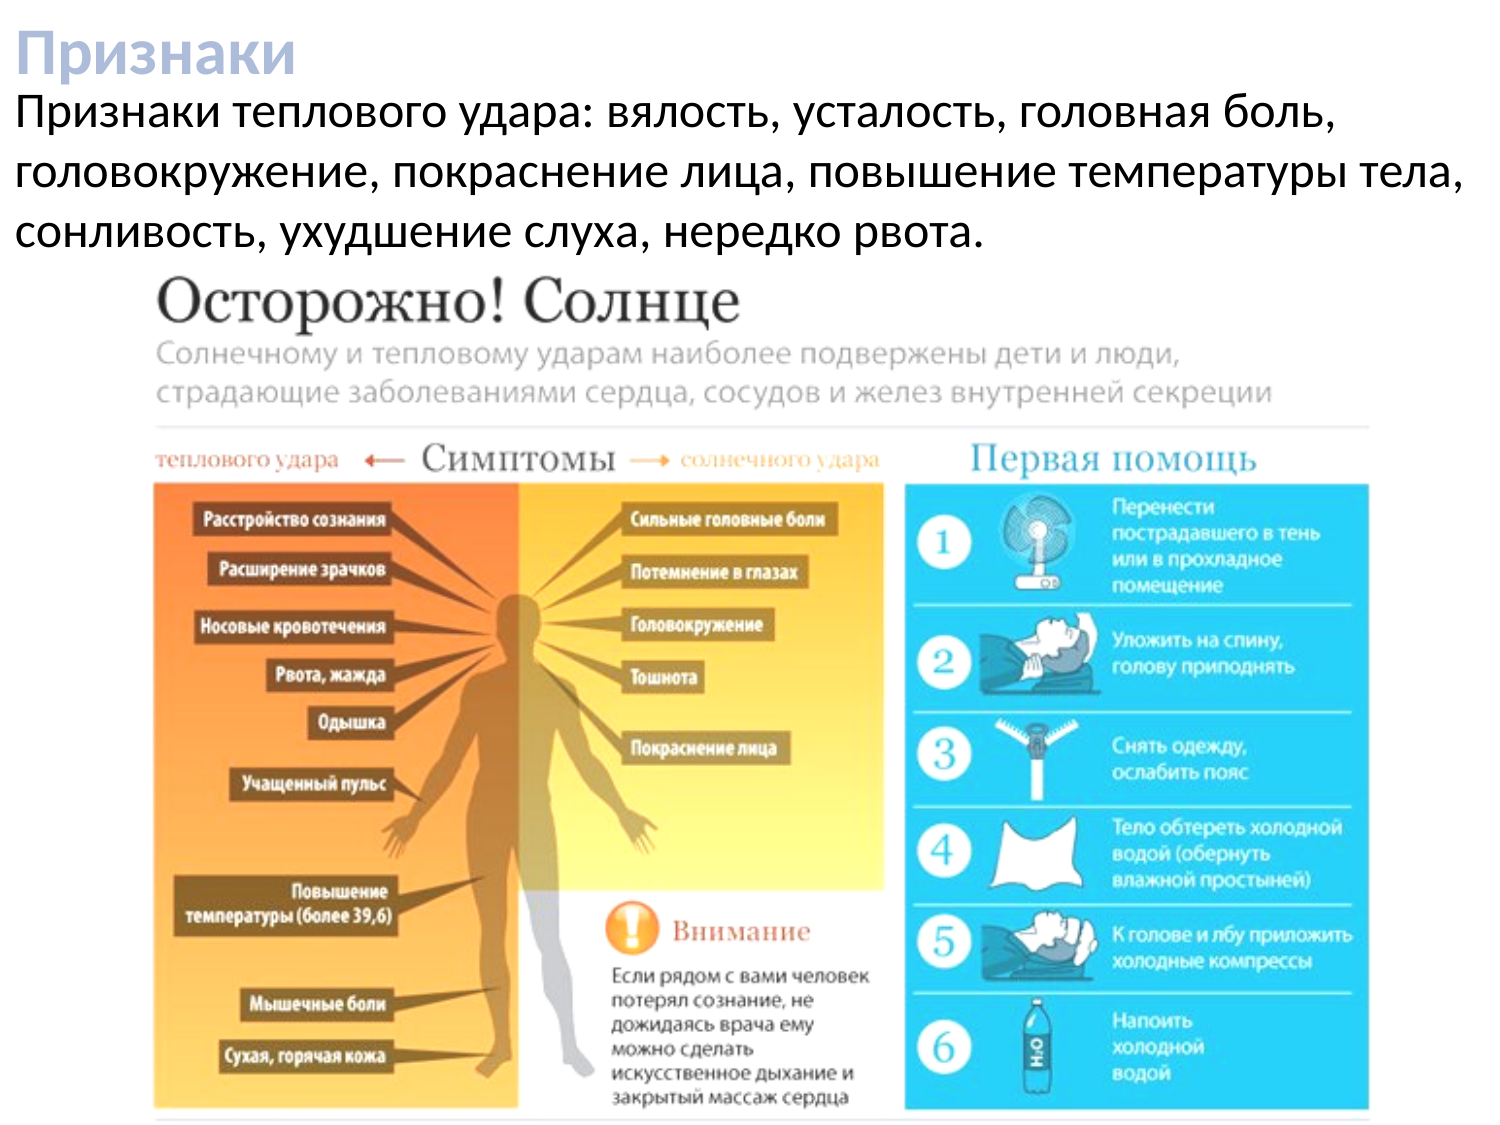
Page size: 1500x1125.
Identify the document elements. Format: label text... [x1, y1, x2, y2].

picture [140, 262, 1384, 1125]
text_box Признаки теплового удара: вялость, усталость, головная боль, головокружение, покраснение лица, повышение температуры тела, сонливость, ухудшение слуха, нередко рвота. [0, 70, 1500, 265]
text_box Признаки [0, 0, 1500, 70]
